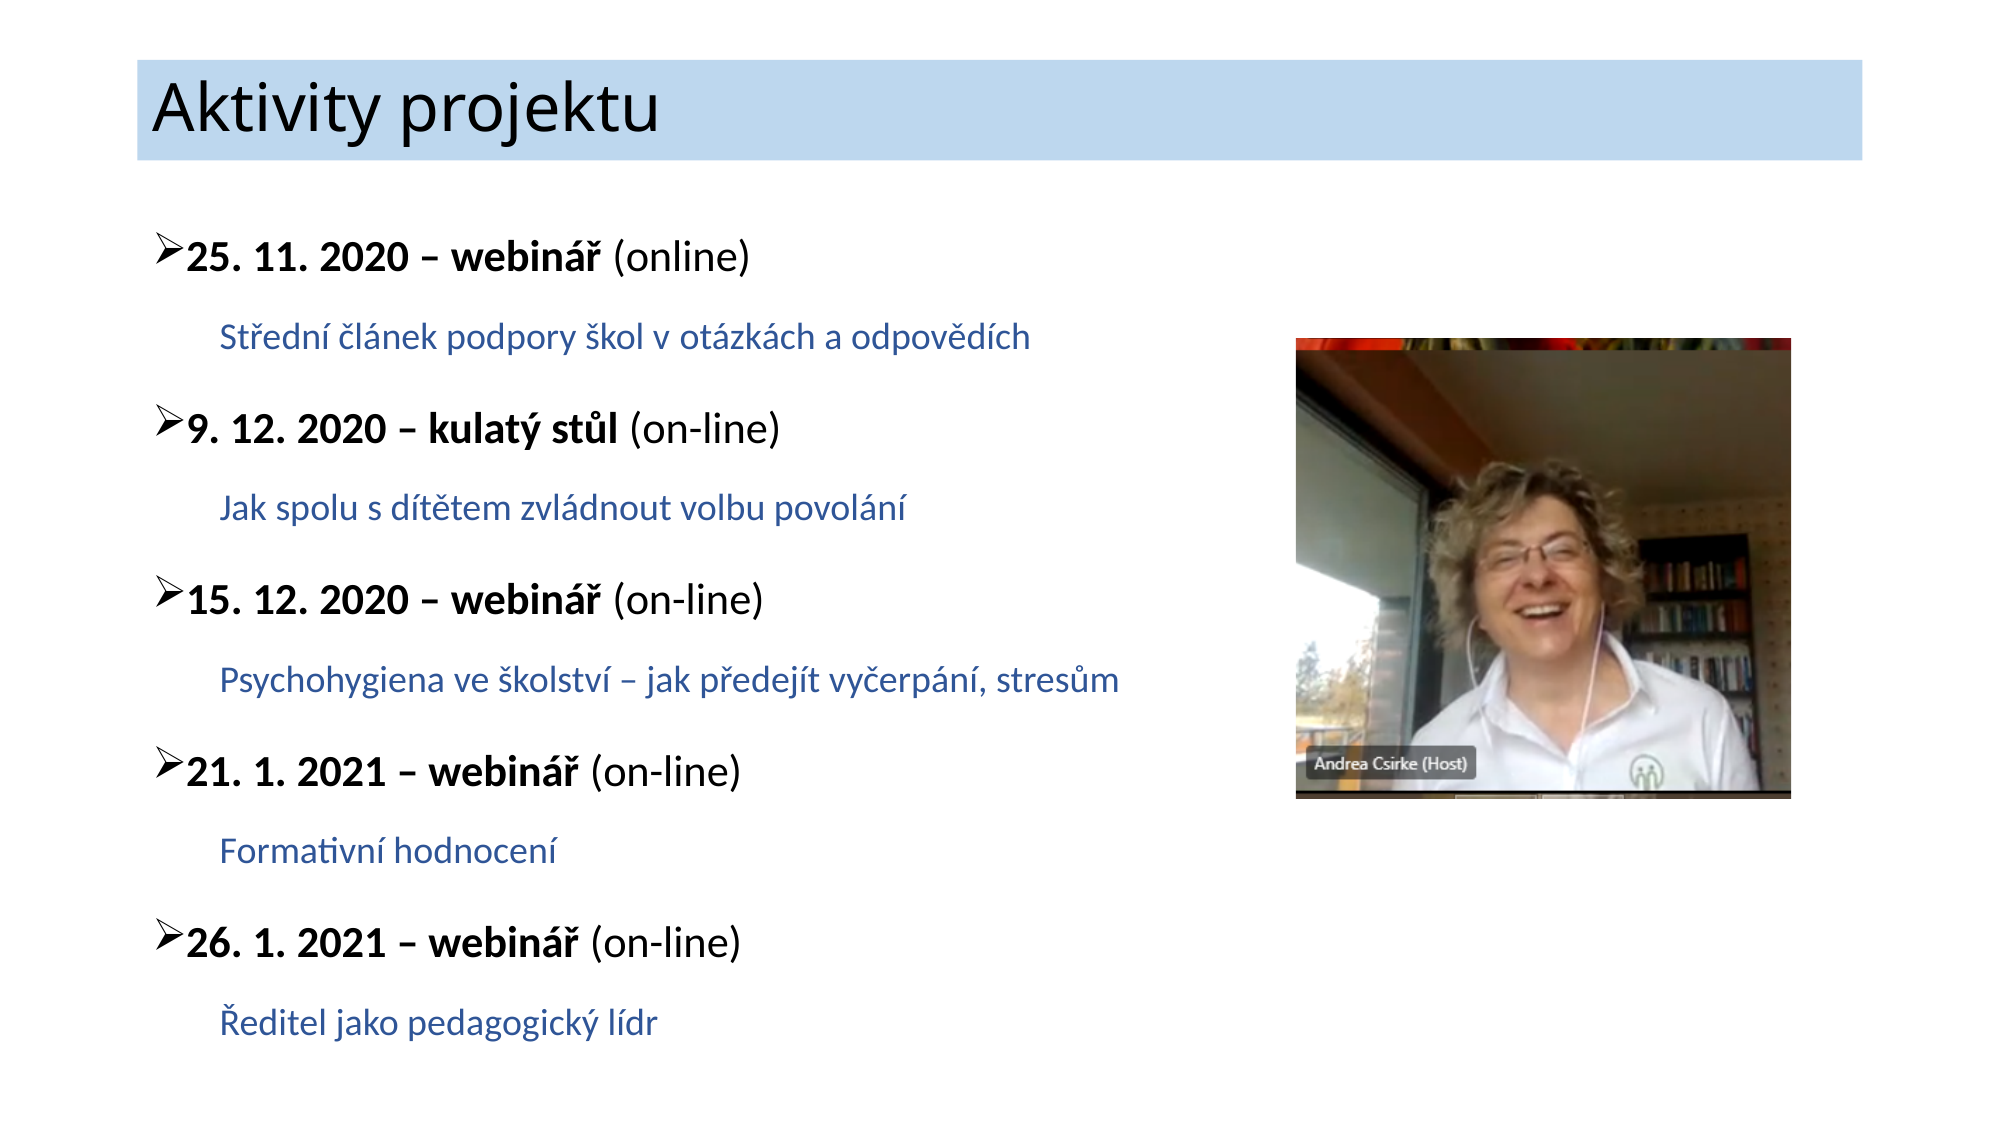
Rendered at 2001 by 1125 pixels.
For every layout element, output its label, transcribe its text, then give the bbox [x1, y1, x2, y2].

title Aktivity projektu [137, 59, 1863, 161]
picture [1295, 338, 1792, 799]
list 25. 11. 2020 – webinář (online) Střední článek podpory škol v otázkách a odpovědích 9. 12. 2020 – kulatý stůl (on-line) Jak spolu s dítětem zvládnout volbu povolání 15. 12. 2020 – webinář (on-line) Psychohygiena ve školství – jak předejít vyčerpání, stresům 21. 1. 2021 – webinář (on-line) Formativní hodnocení 26. 1. 2021 – webinář (on-line) Ředitel jako pedagogický lídr [137, 193, 1863, 1061]
